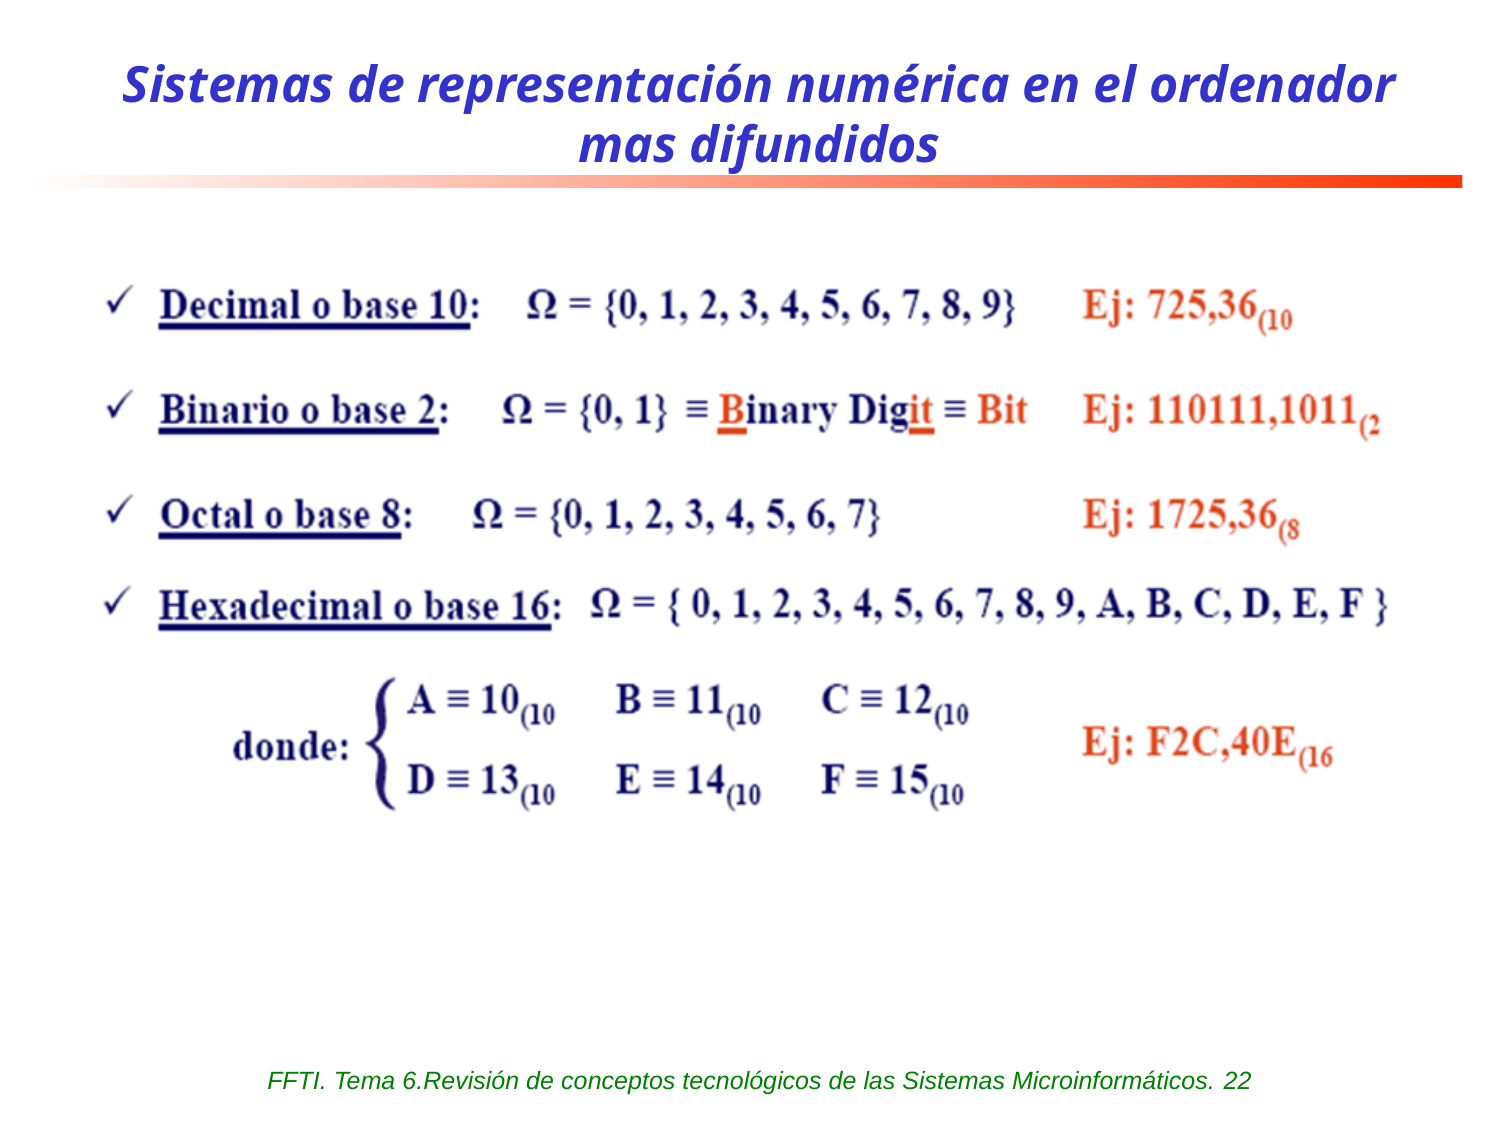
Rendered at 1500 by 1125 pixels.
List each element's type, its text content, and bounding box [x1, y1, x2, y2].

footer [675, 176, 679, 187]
picture [87, 272, 1412, 853]
footer FFTI. Tema 6.Revisión de conceptos tecnológicos de las Sistemas Microinformáticos. 22 [68, 1056, 1451, 1103]
title Sistemas de representación numérica en el ordenador mas difundidos [68, 49, 1451, 176]
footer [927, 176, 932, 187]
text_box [759, 176, 763, 187]
table_cell 1 [843, 176, 847, 187]
